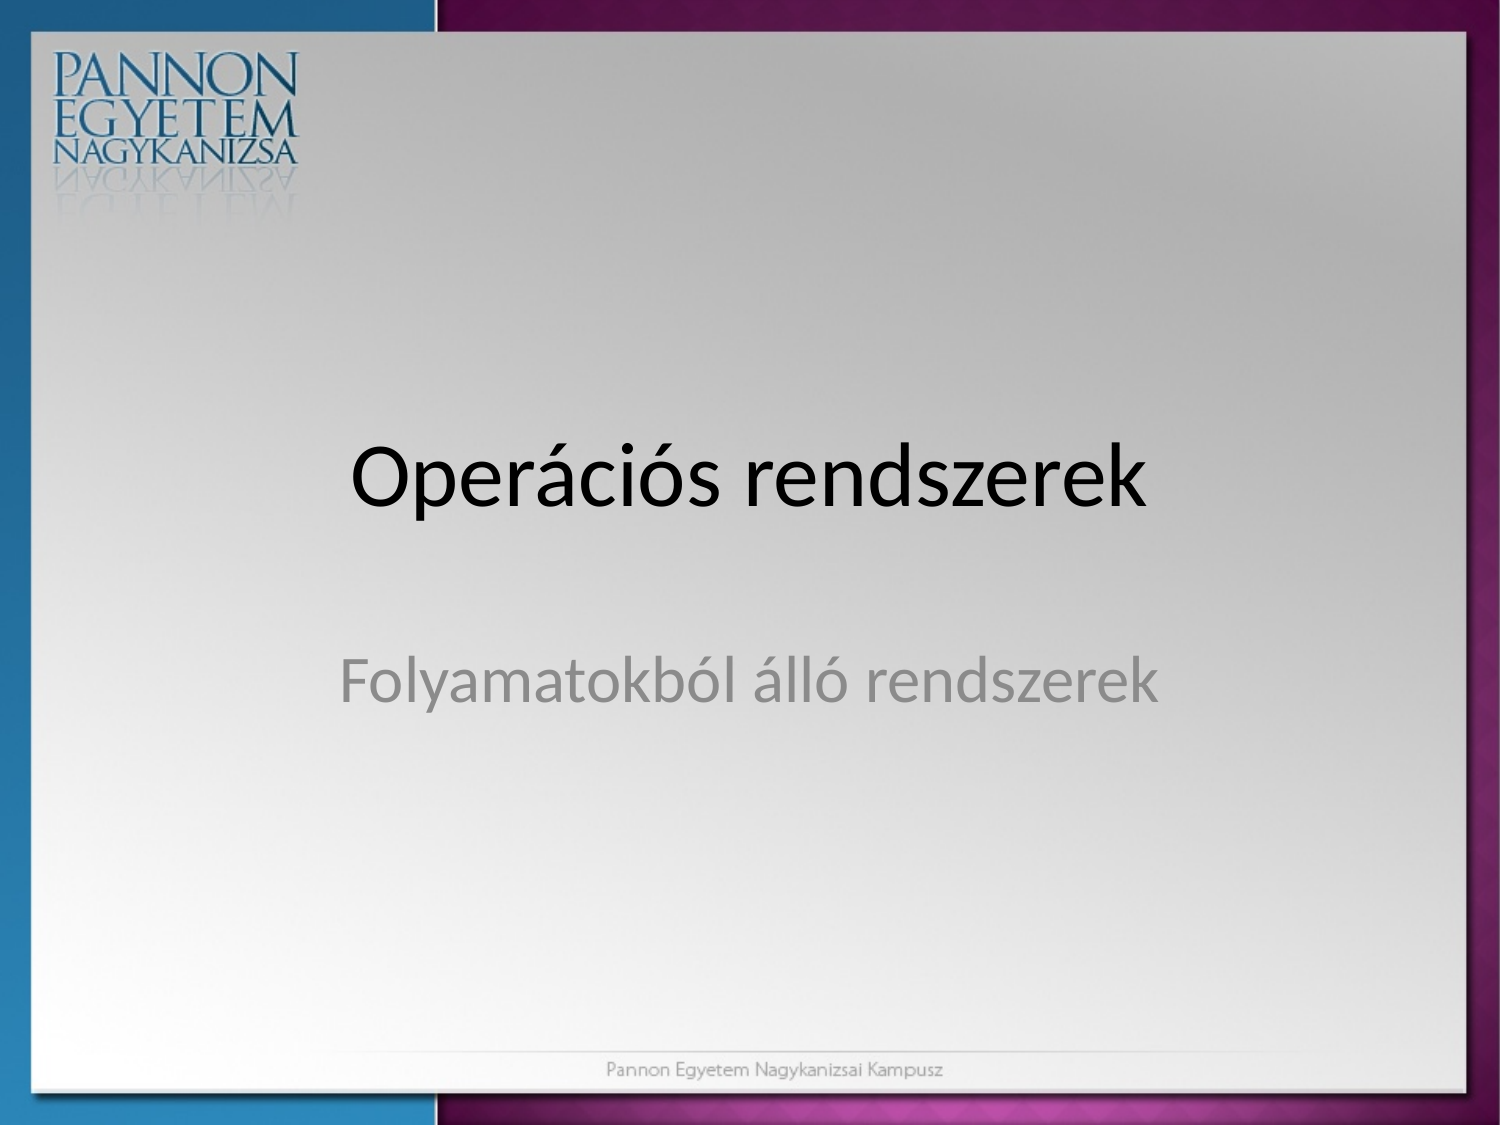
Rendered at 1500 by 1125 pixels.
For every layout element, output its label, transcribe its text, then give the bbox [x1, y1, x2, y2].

picture [0, 0, 1500, 1125]
subtitle Folyamatokból álló rendszerek [225, 637, 1275, 925]
title Operációs rendszerek [112, 349, 1388, 591]
